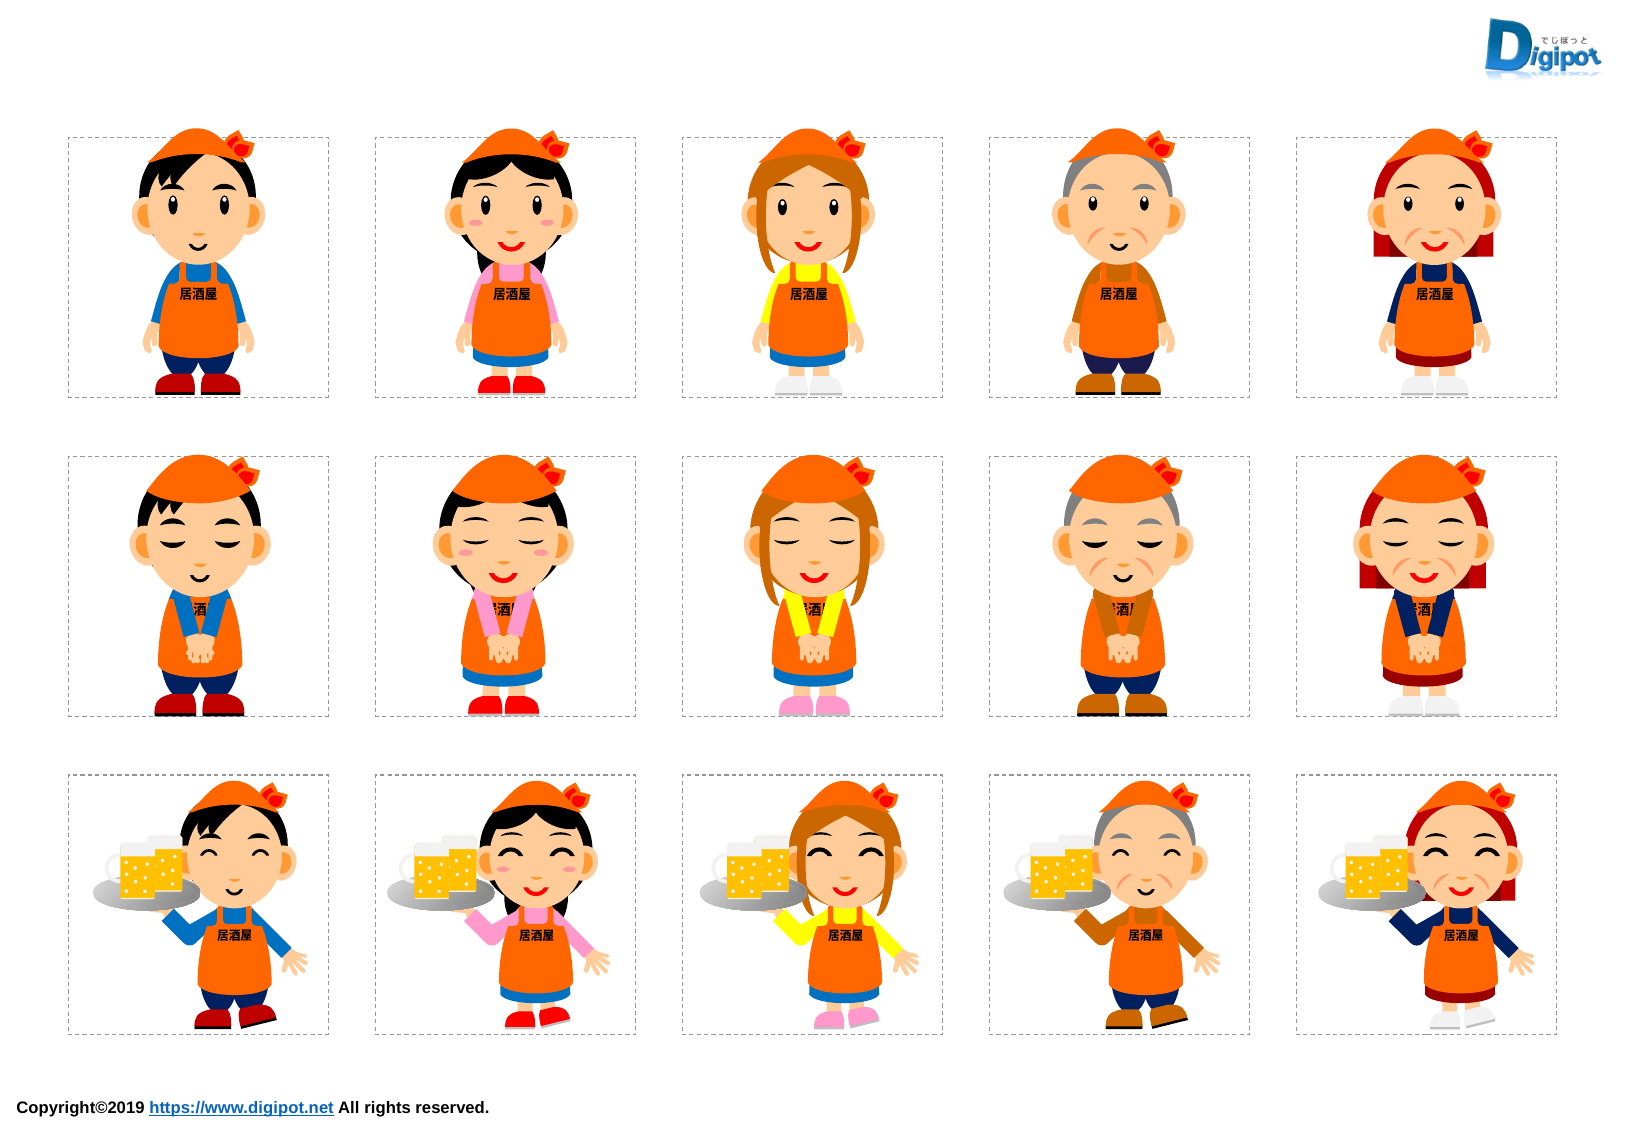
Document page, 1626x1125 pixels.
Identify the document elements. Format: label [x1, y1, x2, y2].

text_box [432, 454, 574, 717]
text_box [1052, 128, 1186, 395]
text_box [131, 128, 266, 395]
text_box [743, 454, 885, 717]
text_box [1052, 454, 1194, 717]
text_box [1353, 454, 1495, 717]
text_box [700, 780, 925, 1030]
text_box [1318, 780, 1541, 1030]
text_box [129, 454, 271, 717]
text_box [741, 128, 875, 396]
picture [1485, 18, 1602, 82]
text_box [387, 780, 616, 1030]
text_box [1367, 128, 1501, 396]
text_box [1003, 780, 1226, 1030]
text_box [444, 128, 578, 396]
text_box [93, 780, 314, 1030]
